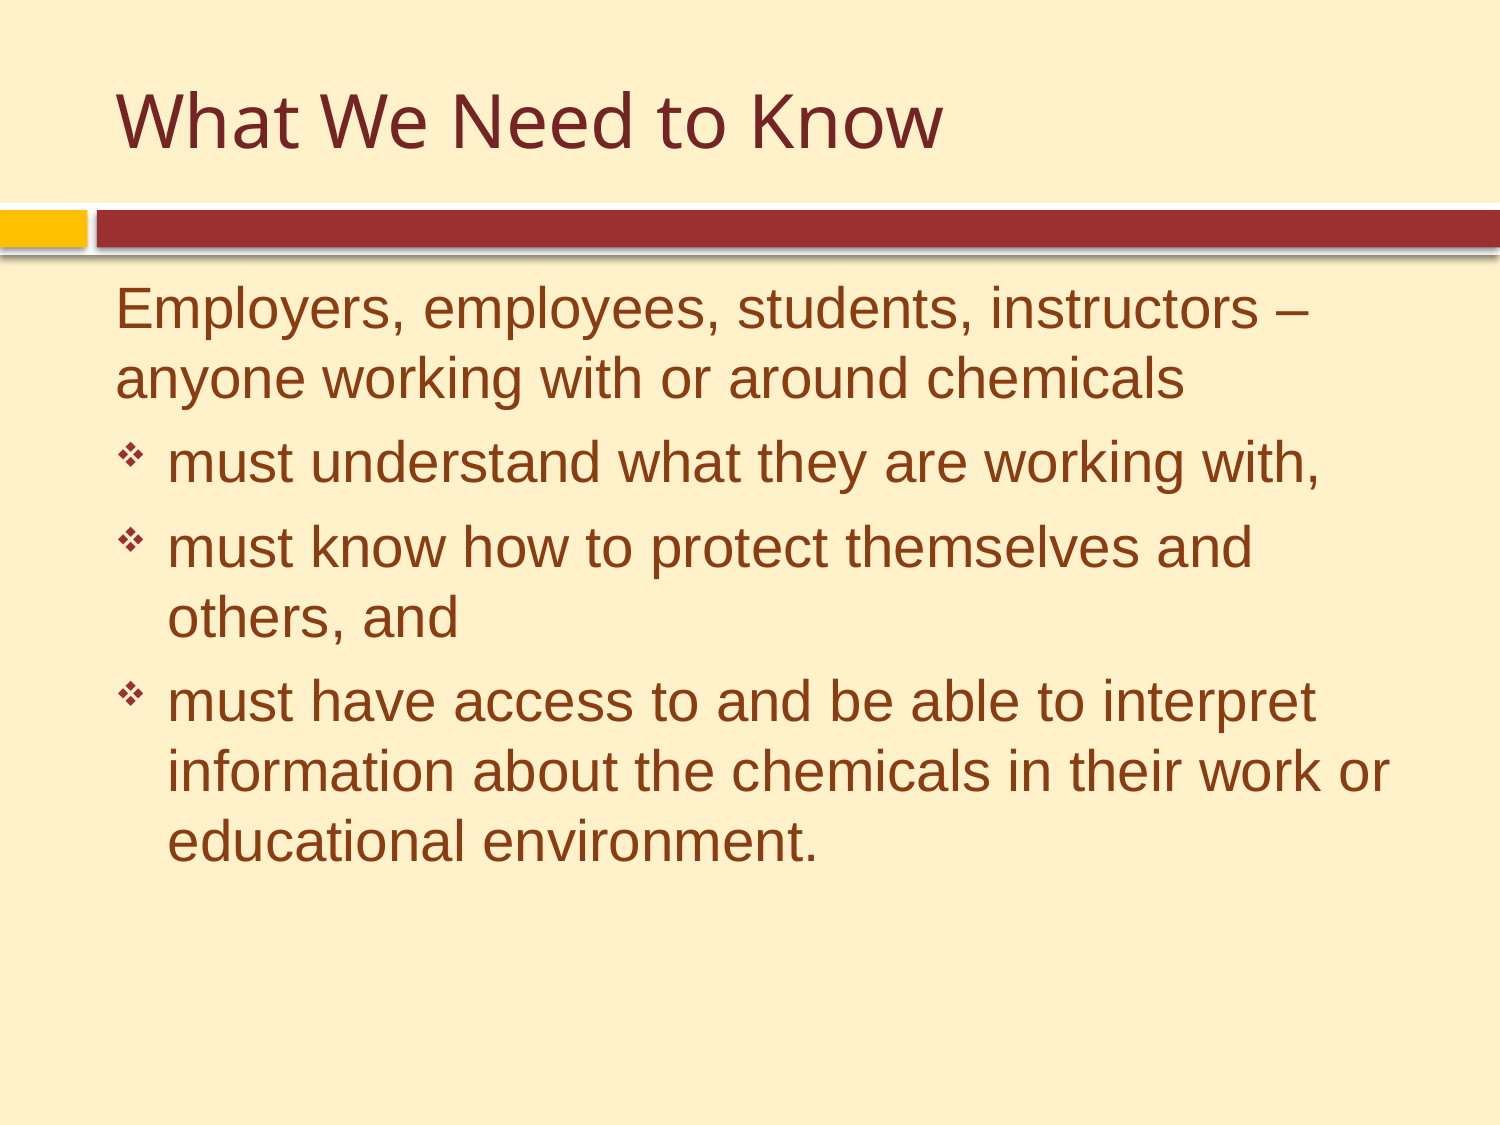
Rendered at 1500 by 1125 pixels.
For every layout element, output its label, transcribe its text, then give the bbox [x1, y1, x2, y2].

list Employers, employees, students, instructors – anyone working with or around chemicals must understand what they are working with, must know how to protect themselves and others, and must have access to and be able to interpret information about the chemicals in their work or educational environment. [100, 262, 1438, 1000]
title What We Need to Know [100, 37, 1438, 200]
